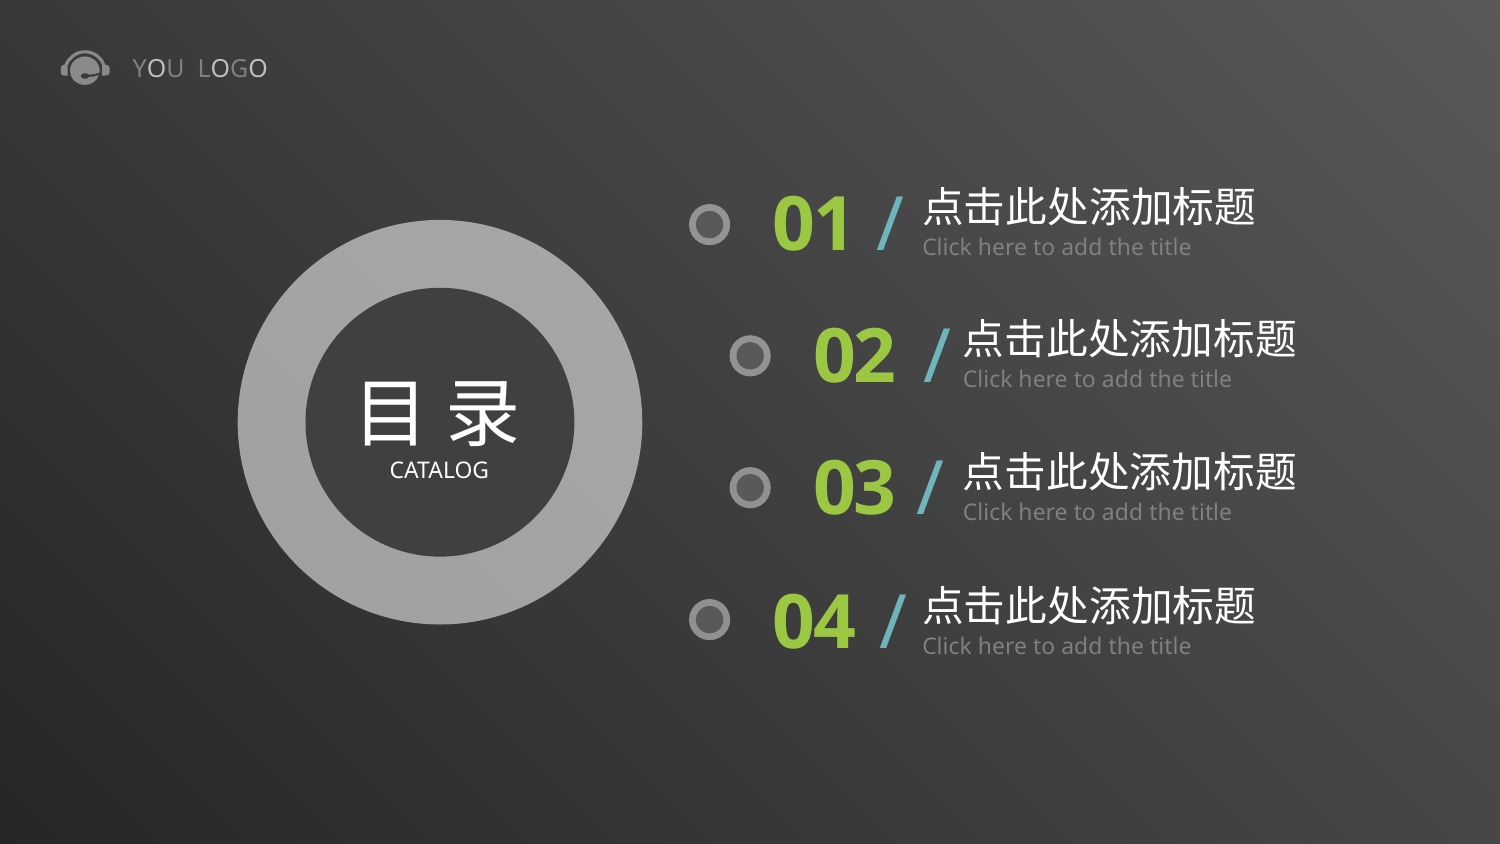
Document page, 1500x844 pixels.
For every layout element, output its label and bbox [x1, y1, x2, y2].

text_box [757, 566, 1312, 673]
text_box [798, 299, 1353, 407]
text_box [91, 78, 787, 765]
text_box [729, 466, 771, 509]
text_box [60, 44, 336, 91]
text_box [757, 167, 1312, 275]
text_box [237, 219, 643, 625]
text_box [688, 203, 731, 246]
text_box [798, 432, 1353, 539]
text_box [688, 598, 731, 641]
text_box [729, 334, 771, 377]
